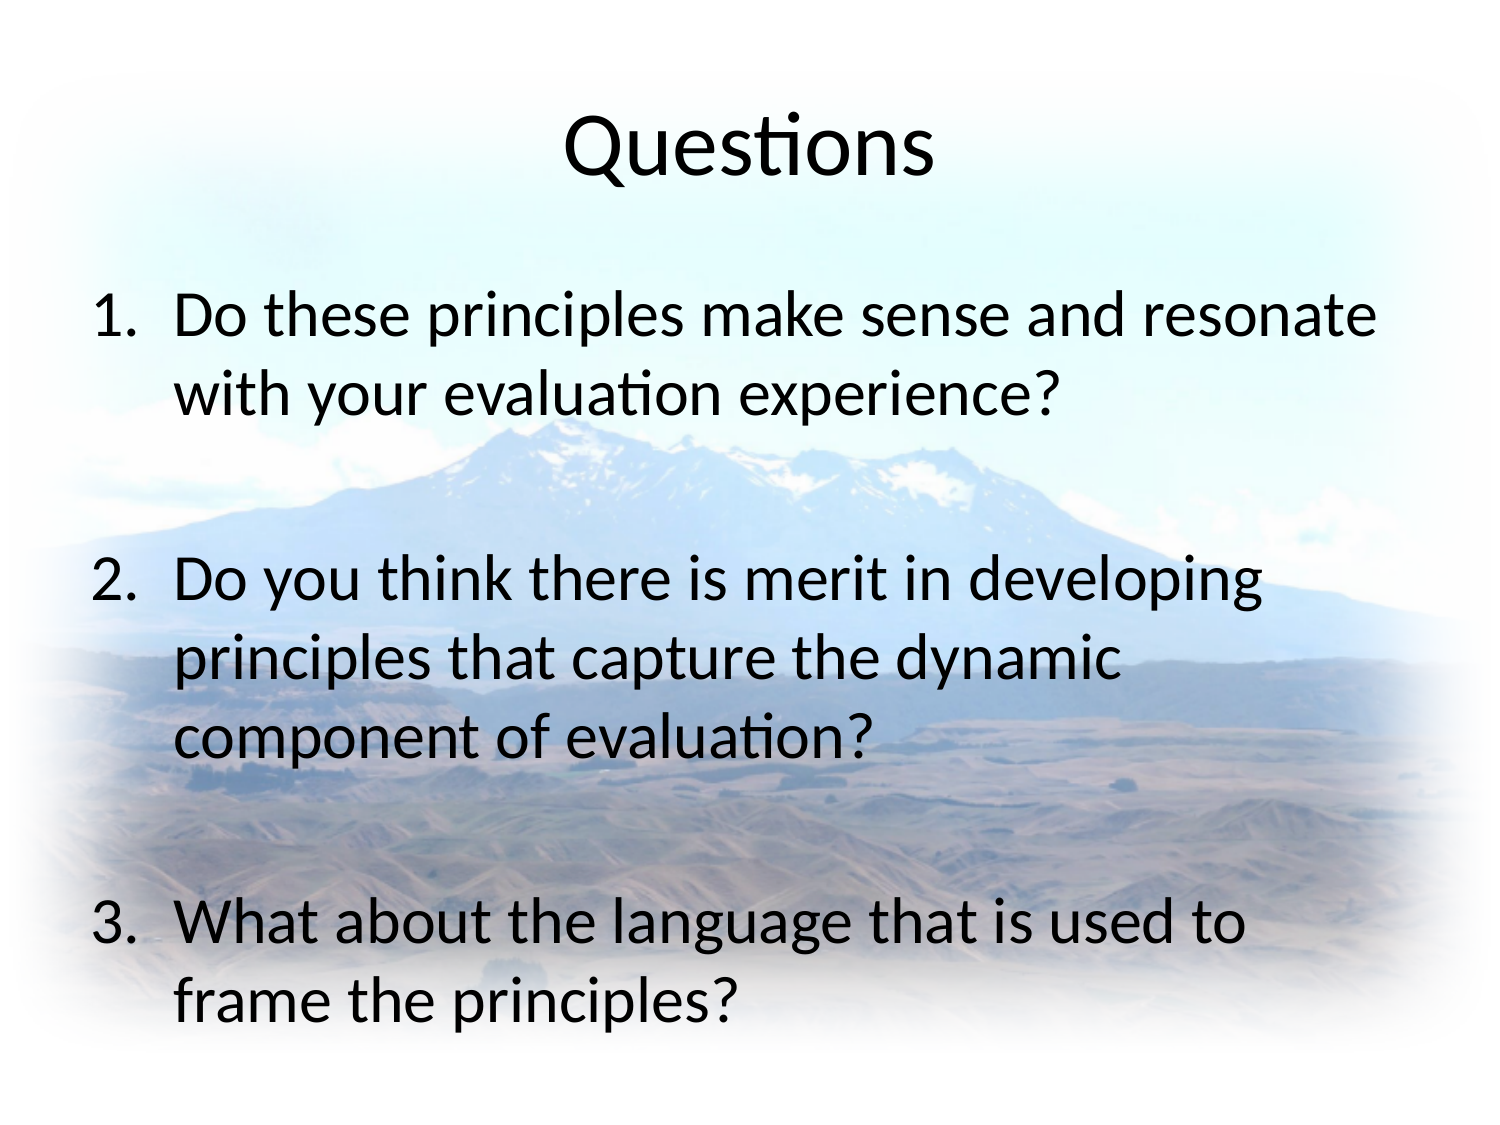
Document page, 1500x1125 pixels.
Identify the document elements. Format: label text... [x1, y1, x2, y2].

list Do these principles make sense and resonate with your evaluation experience? Do you think there is merit in developing principles that capture the dynamic component of evaluation? What about the language that is used to frame the principles? [75, 262, 1425, 1047]
title Questions [75, 45, 1425, 233]
